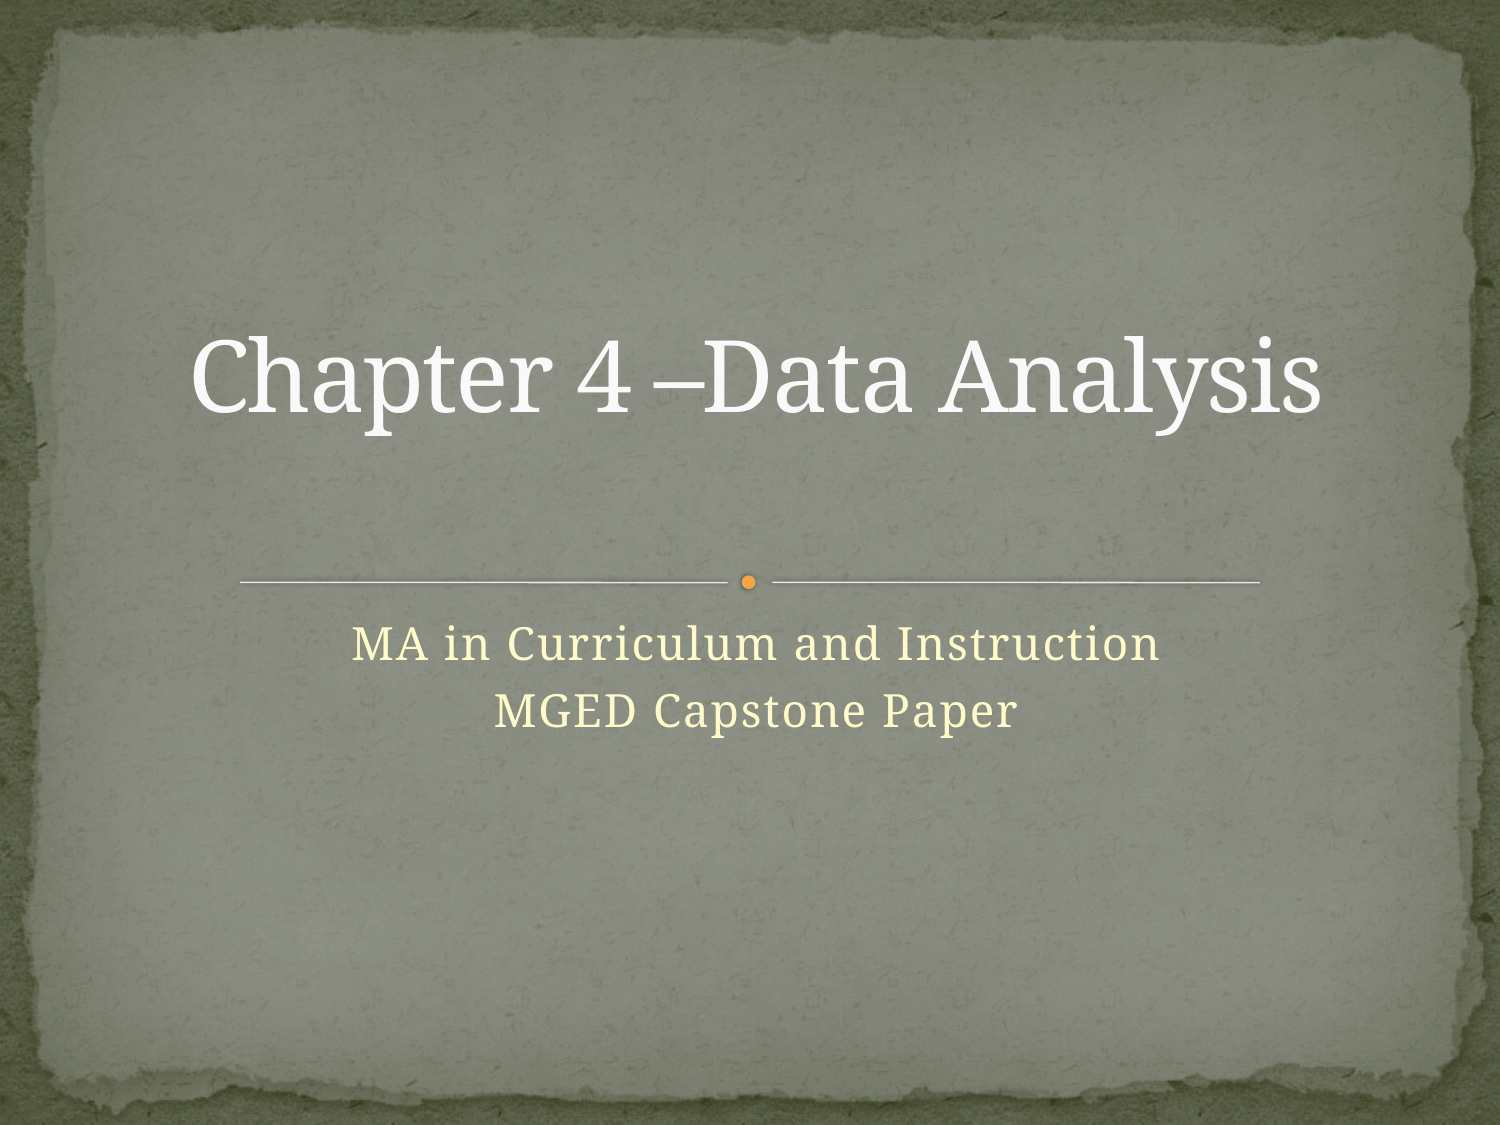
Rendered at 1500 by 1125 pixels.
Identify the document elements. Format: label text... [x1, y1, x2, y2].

subtitle MA in Curriculum and Instruction MGED Capstone Paper [75, 606, 1438, 795]
title Chapter 4 –Data Analysis [74, 235, 1438, 561]
